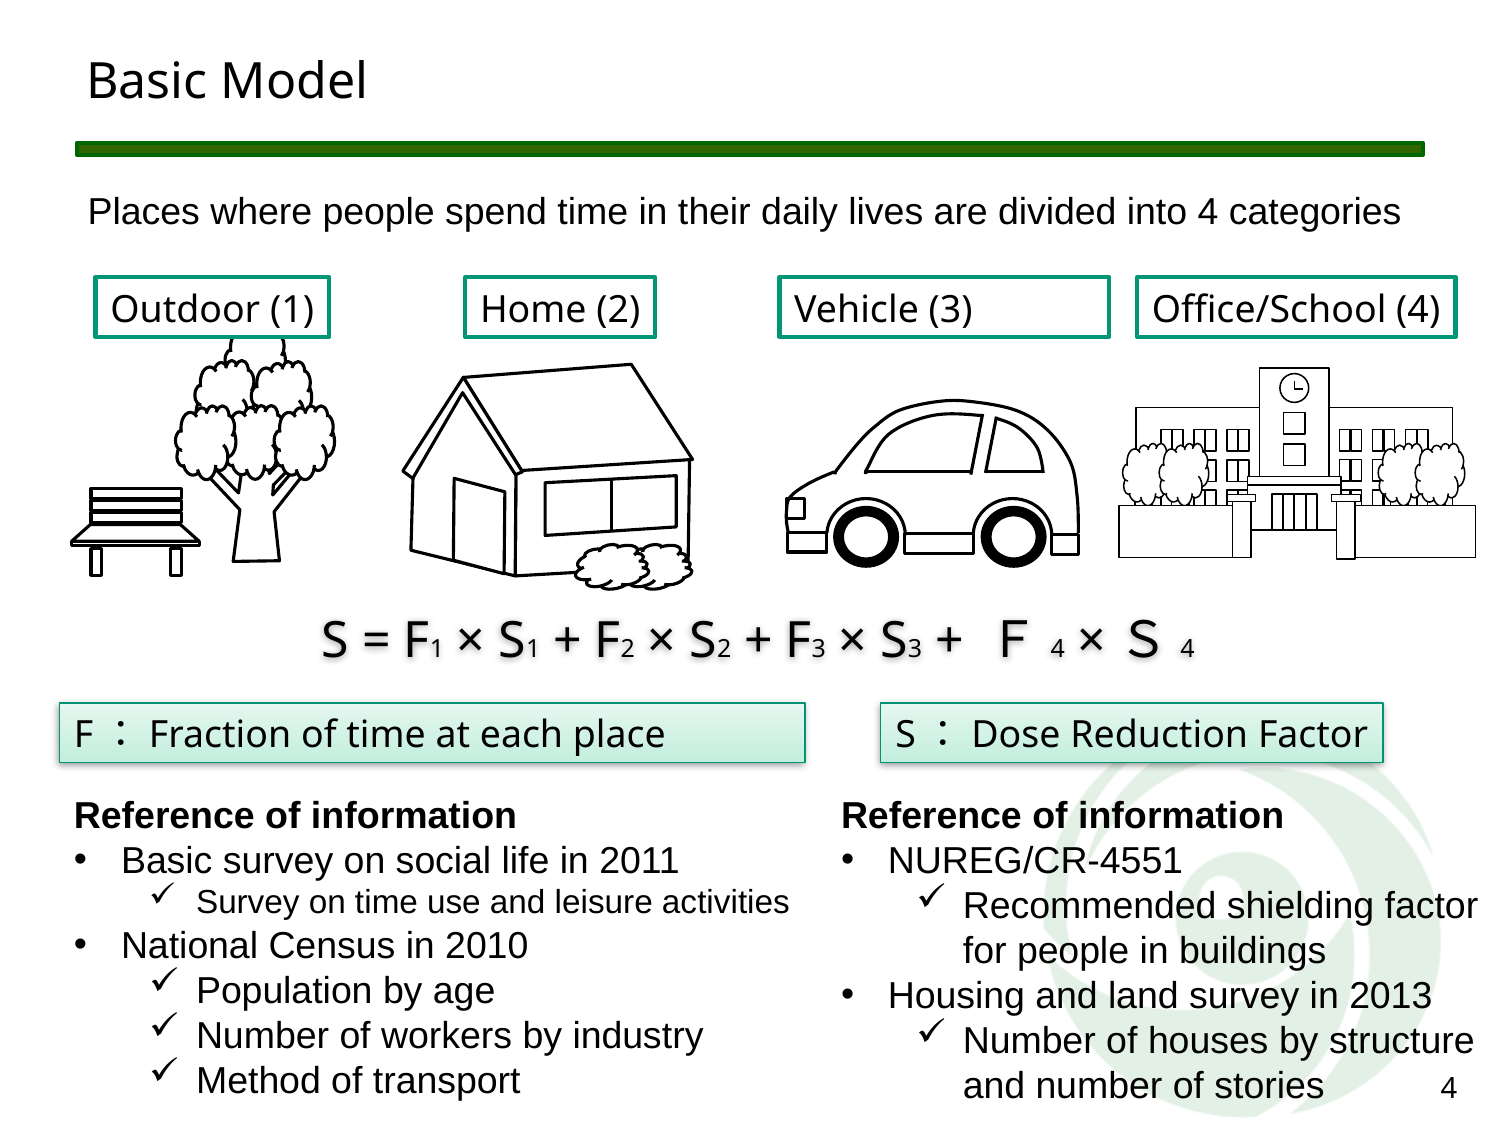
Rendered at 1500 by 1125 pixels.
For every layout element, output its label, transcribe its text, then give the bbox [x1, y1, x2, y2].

text_box Vehicle (3) [777, 275, 1111, 339]
title Basic Model [71, 27, 1422, 131]
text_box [785, 400, 1079, 573]
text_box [402, 363, 693, 590]
text_box Places where people spend time in their daily lives are divided into 4 categories [71, 170, 1424, 250]
text_box S = F1 × S1 + F2 × S2 + F3 × S3 + Ｆ4 ×Ｓ4 [31, 599, 1486, 670]
text_box Home (2) [463, 275, 657, 339]
text_box Reference of information NUREG/CR-4551 Recommended shielding factor for people in buildings Housing and land survey in 2013 Number of houses by structure and number of stories [826, 783, 1500, 1113]
text_box F：Fraction of time at each place [59, 702, 806, 763]
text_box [71, 324, 335, 576]
text_box Office/School (4) [1135, 275, 1458, 339]
text_box S：Dose Reduction Factor [880, 702, 1384, 763]
text_box Outdoor (1) [93, 275, 331, 323]
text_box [1119, 367, 1476, 560]
text_box Reference of information Basic survey on social life in 2011 Survey on time use and leisure activities National Census in 2010 Population by age Number of workers by industry Method of transport [59, 783, 826, 1108]
